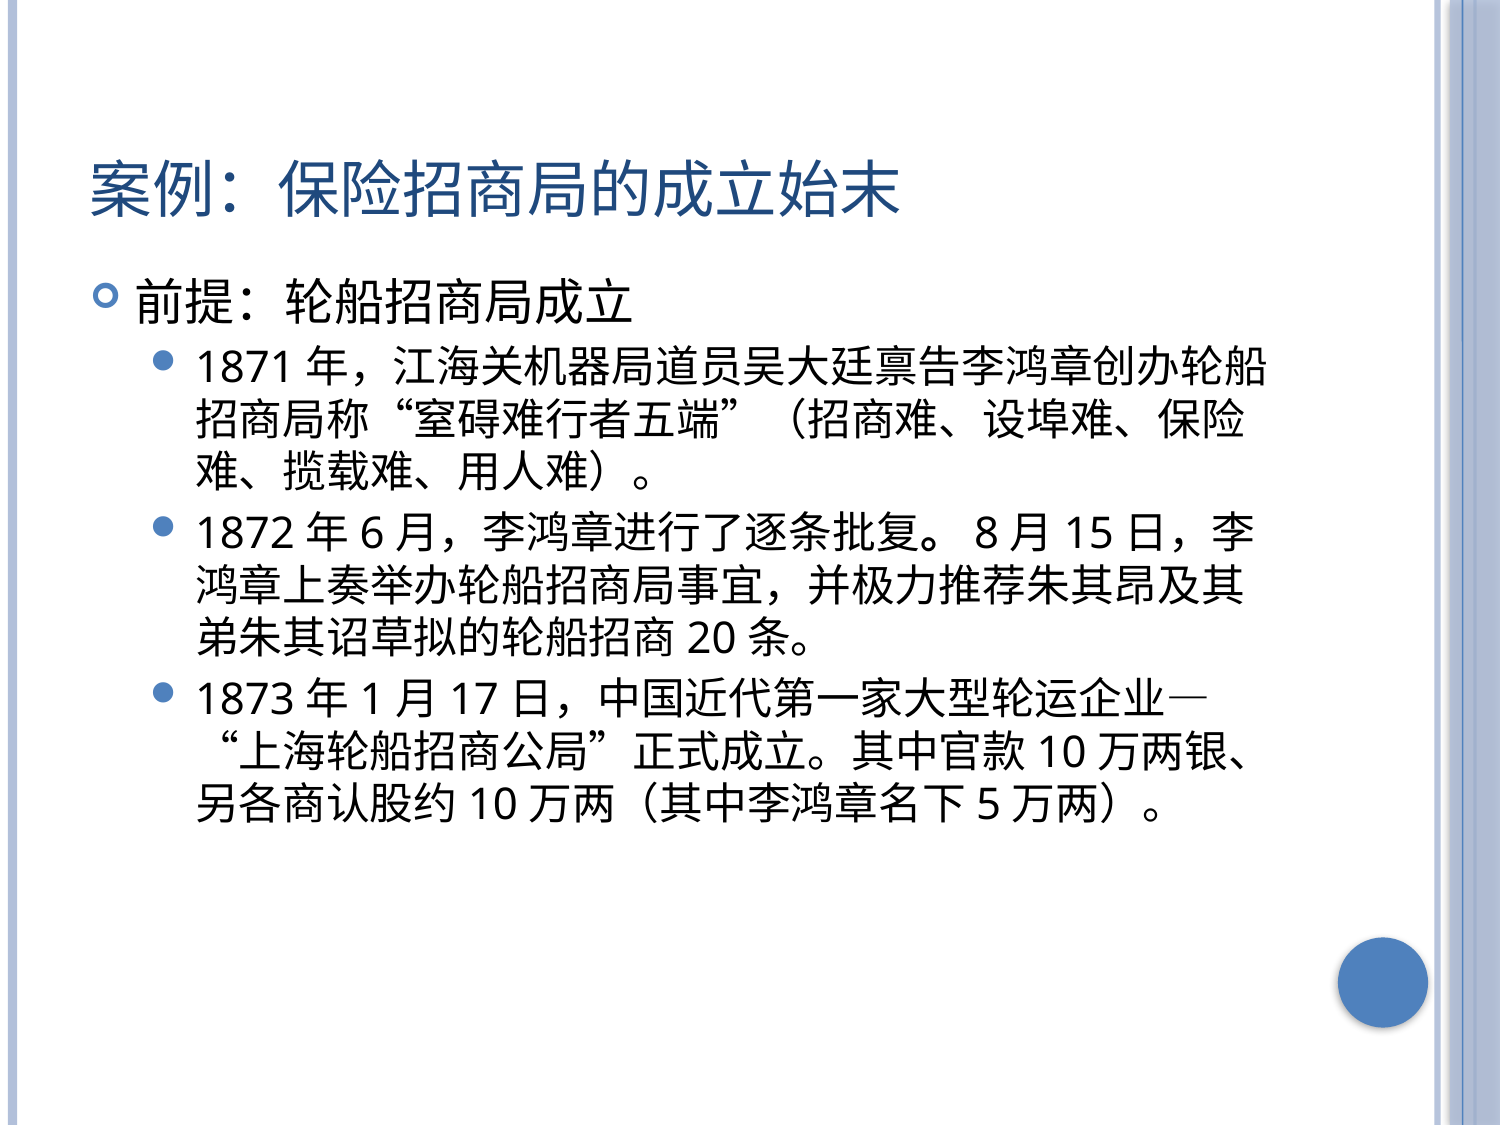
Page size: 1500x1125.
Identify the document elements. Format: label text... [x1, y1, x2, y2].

title 案例：保险招商局的成立始末 [75, 45, 1300, 233]
list 前提：轮船招商局成立 1871年，江海关机器局道员吴大廷禀告李鸿章创办轮船招商局称“窒碍难行者五端”（招商难、设埠难、保险难、揽载难、用人难）。 1872年6月，李鸿章进行了逐条批复。8月15日，李鸿章上奏举办轮船招商局事宜，并极力推荐朱其昂及其弟朱其诏草拟的轮船招商20条。 1873年1月17日，中国近代第一家大型轮运企业—“上海轮船招商公局”正式成立。其中官款10万两银、另各商认股约10万两（其中李鸿章名下5万两）。 [74, 262, 1301, 1063]
